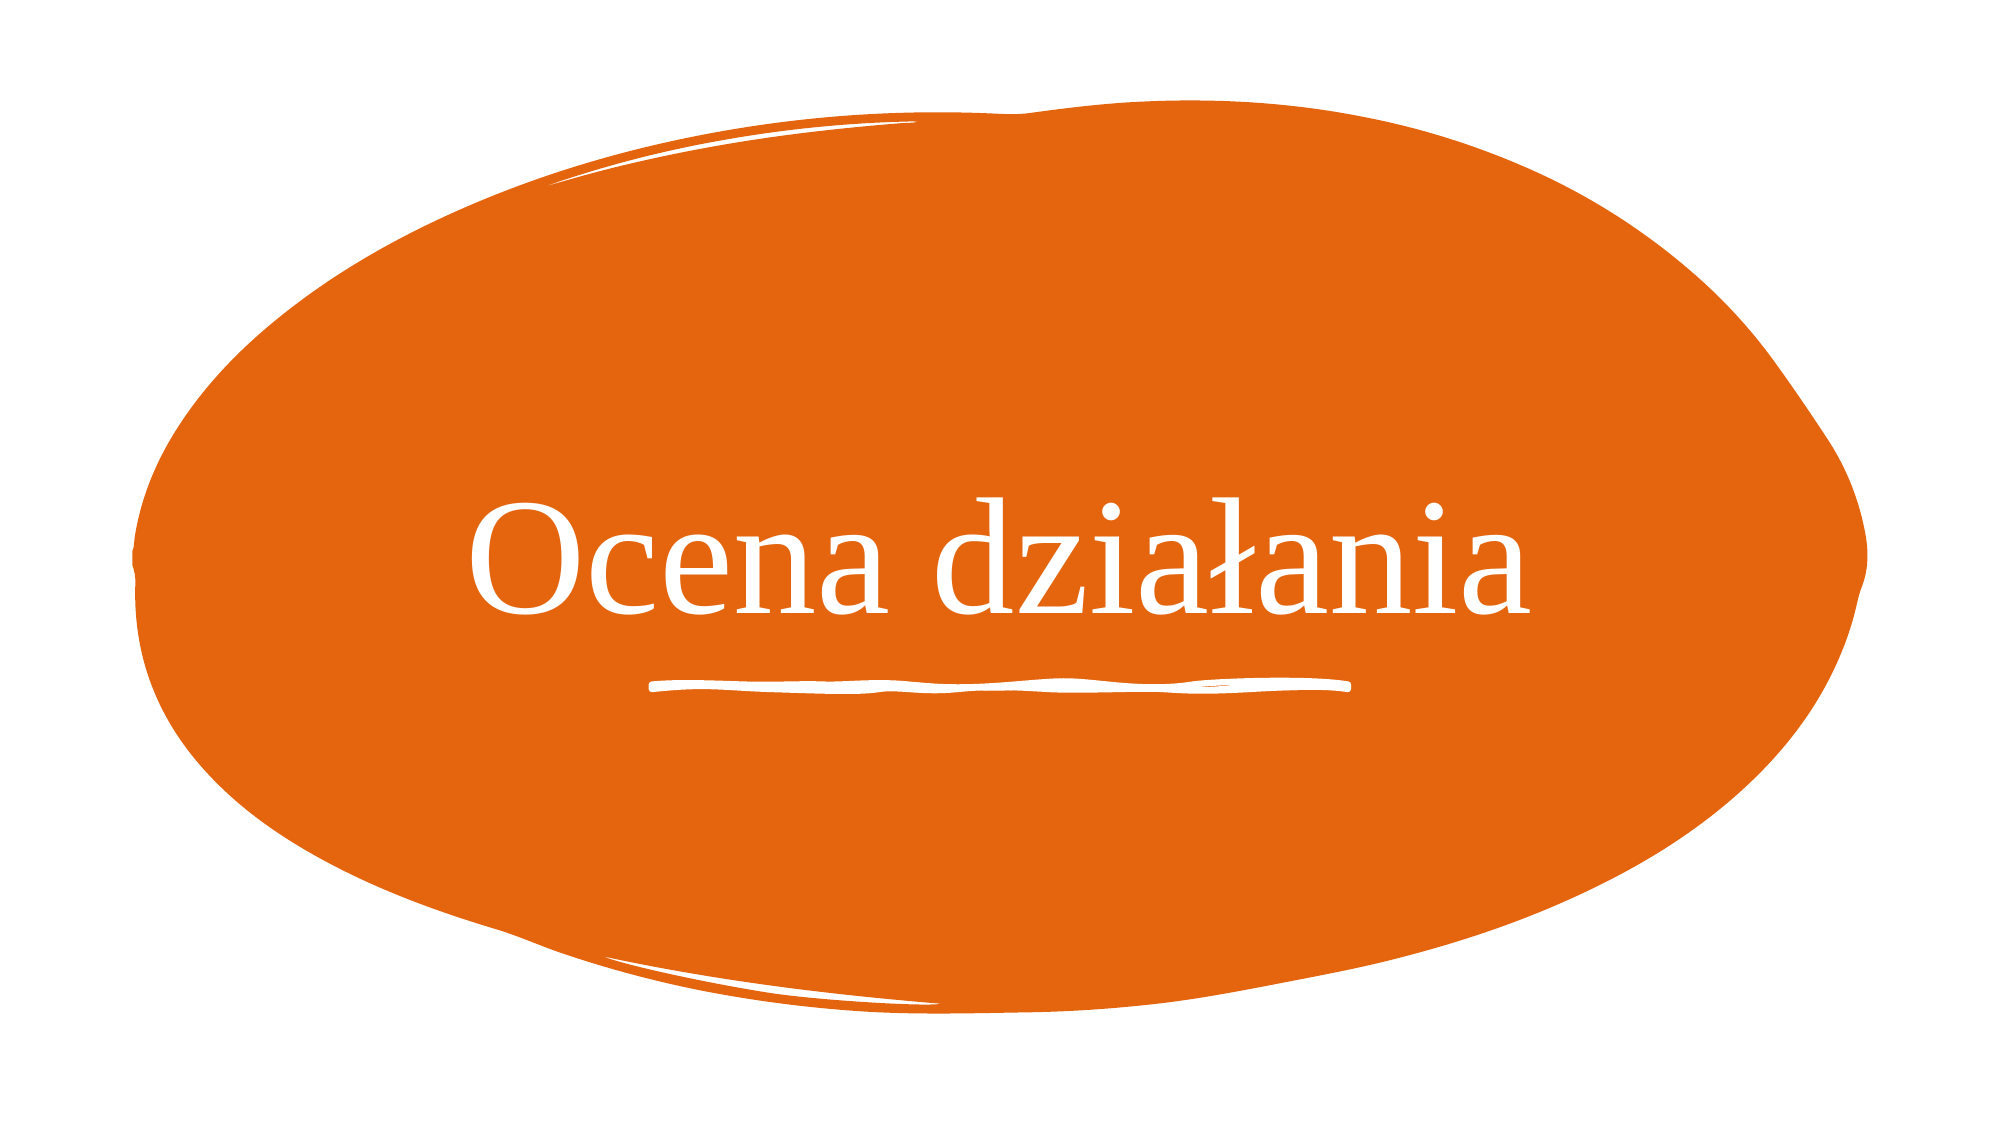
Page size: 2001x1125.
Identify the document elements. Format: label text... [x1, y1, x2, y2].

title Ocena działania [338, 313, 1661, 654]
